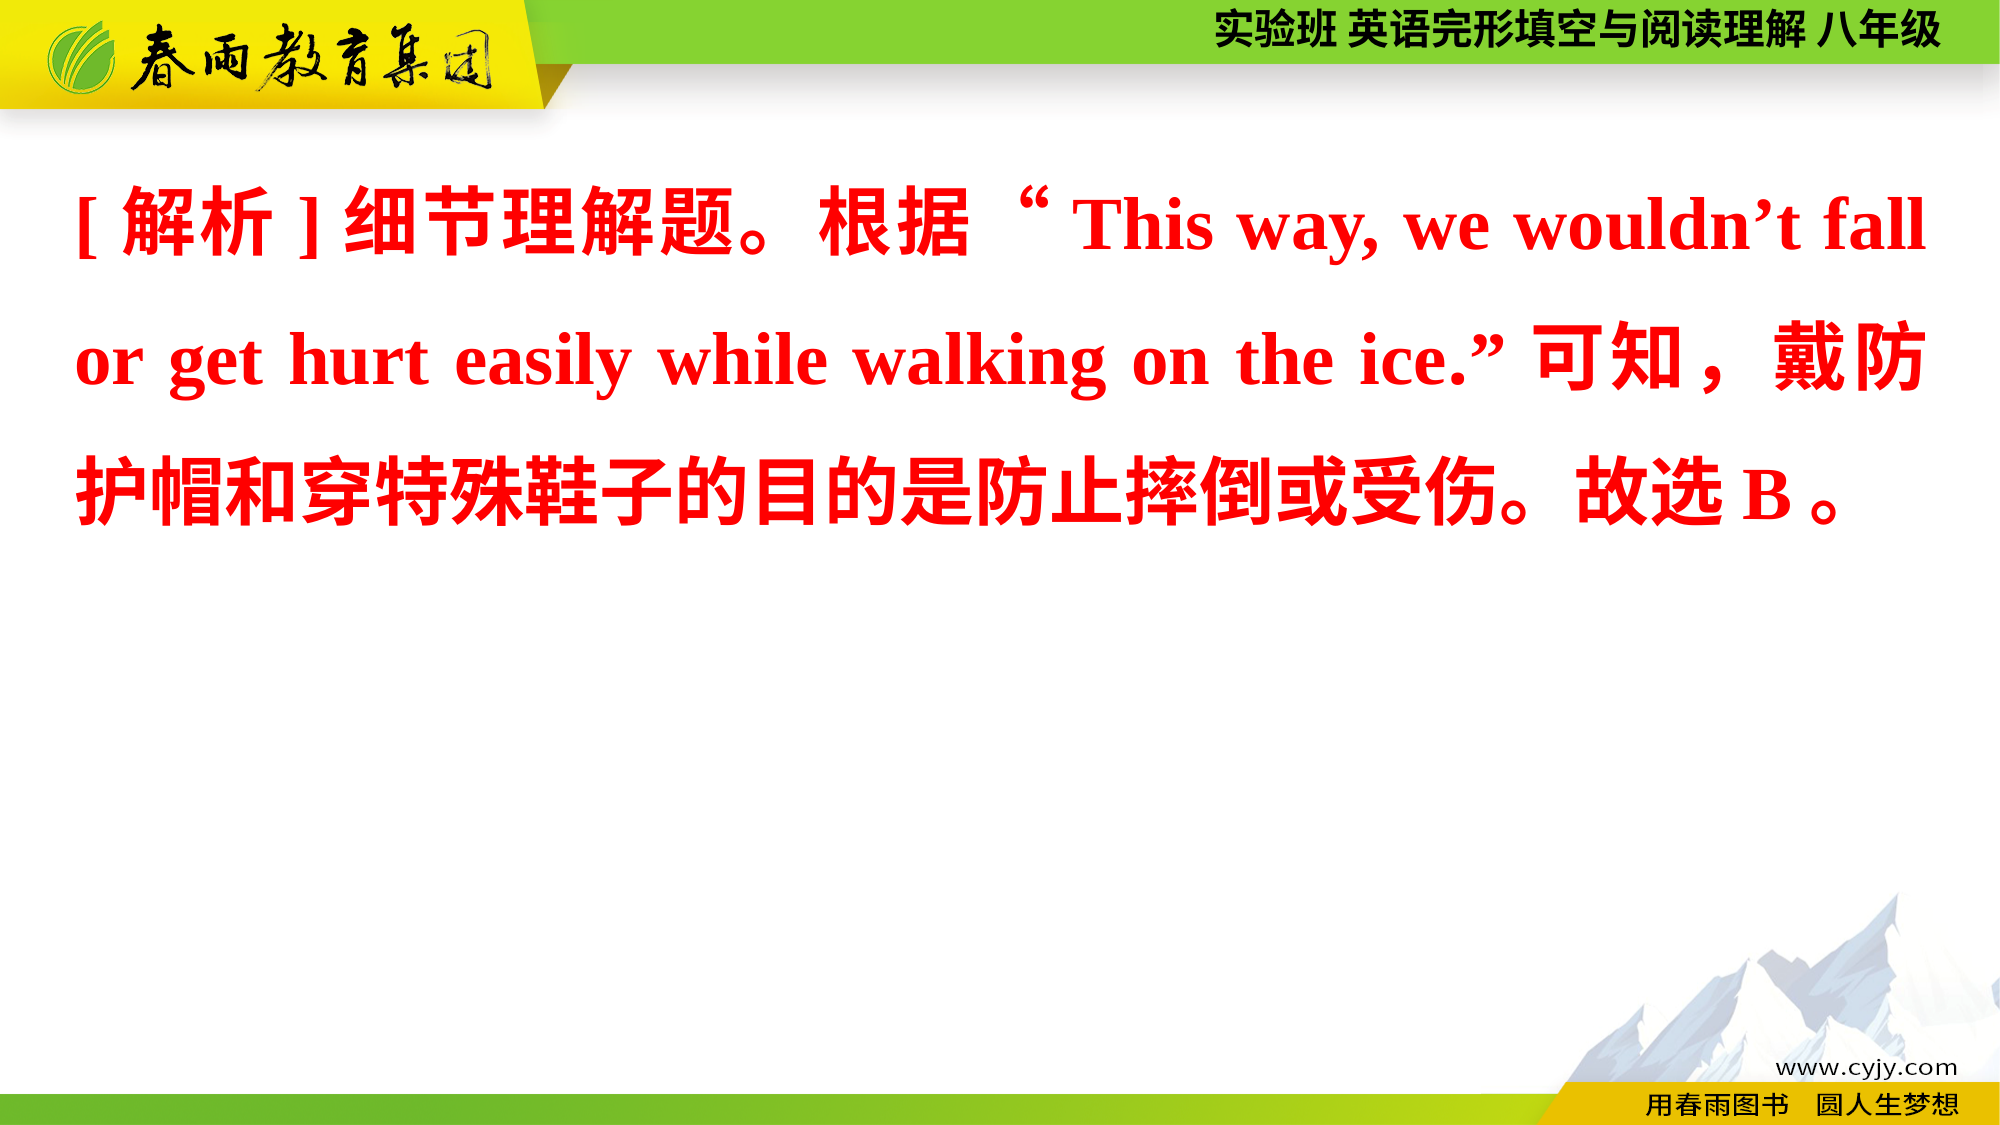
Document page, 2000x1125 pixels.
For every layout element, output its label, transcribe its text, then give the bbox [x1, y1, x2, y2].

picture [0, 0, 2000, 1125]
list [解析]细节理解题。根据“This way, we wouldn’t fall or get hurt easily while walking on the ice.”可知，戴防护帽和穿特殊鞋子的目的是防止摔倒或受伤。故选B。 [59, 122, 1944, 547]
